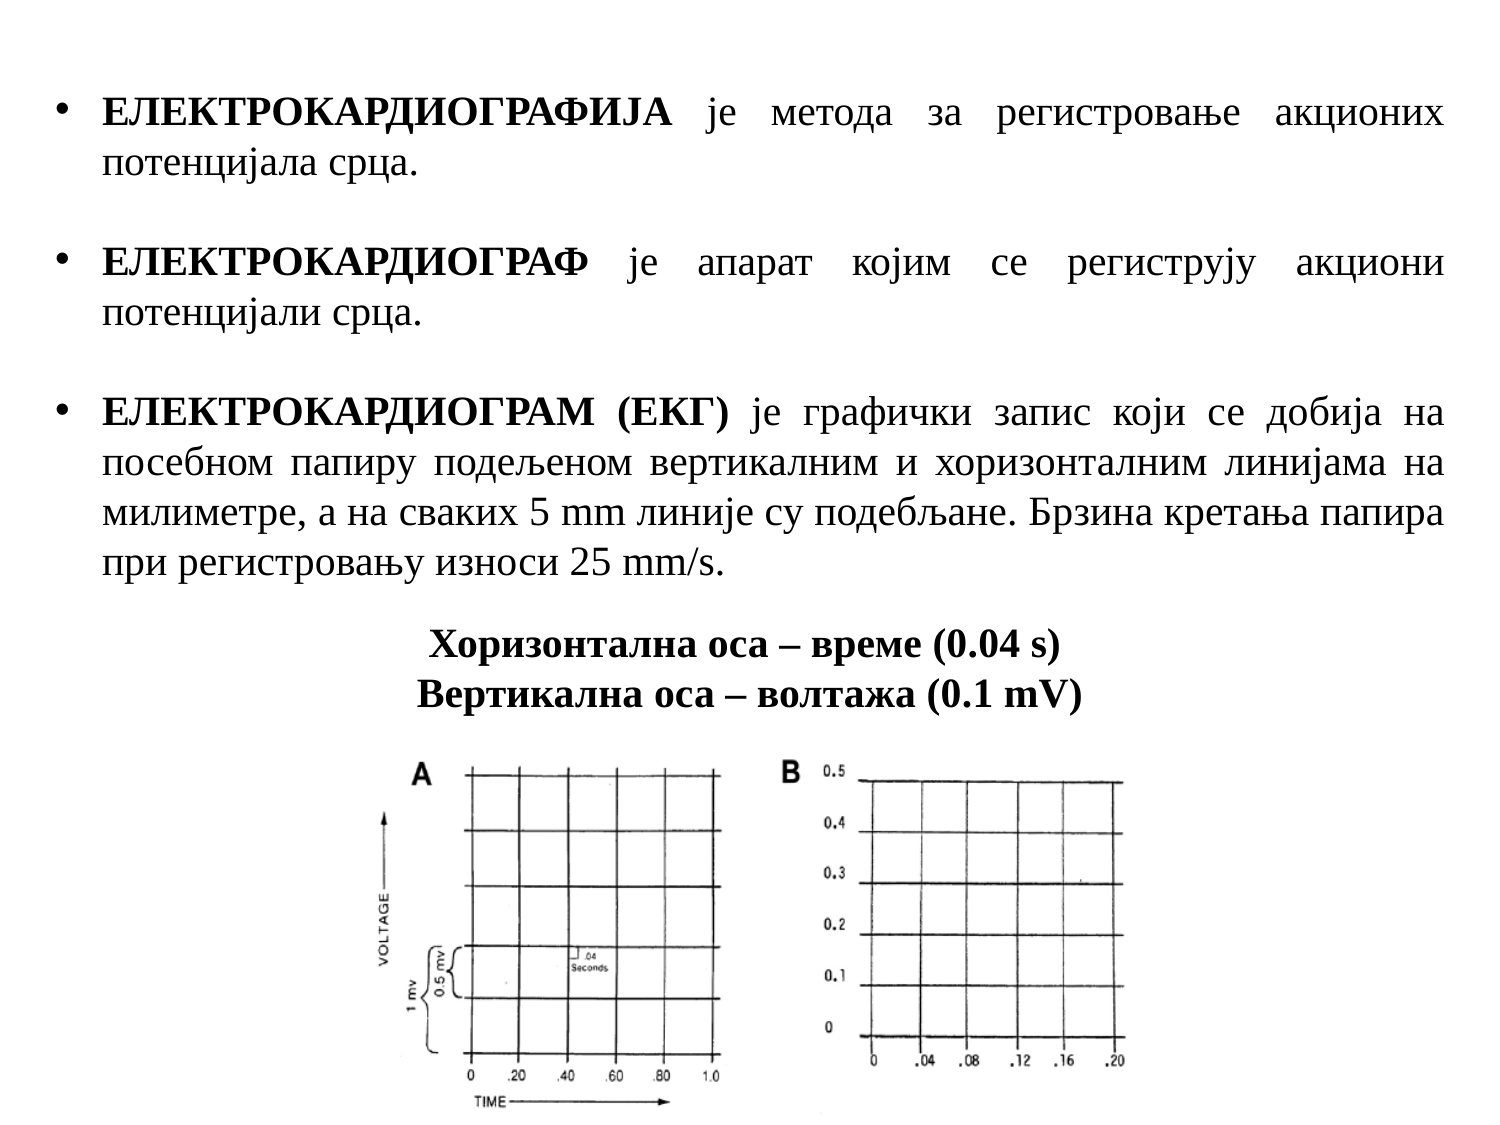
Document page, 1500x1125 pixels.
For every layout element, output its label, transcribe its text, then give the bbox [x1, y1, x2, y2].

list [357, 736, 1143, 1125]
text_box ЕЛЕКТРОКАРДИОГРАФИЈА је метода за регистровање акционих потенцијала срца. ЕЛЕКТРОКАРДИОГРАФ је апарат којим се региструју акциони потенцијали срца. ЕЛЕКТРОКАРДИОГРАМ (ЕКГ) је графички запис који се добија на посебном папиру подељеном вертикалним и хоризонталним линијама на милиметре, а на сваких 5 mm линије су подебљане. Брзина кретања папира при регистровању износи 25 mm/s. [40, 76, 1460, 850]
text_box Хоризонтална оса – време (0.04 s) Вертикална оса – волтажа (0.1 mV) [299, 608, 1201, 724]
